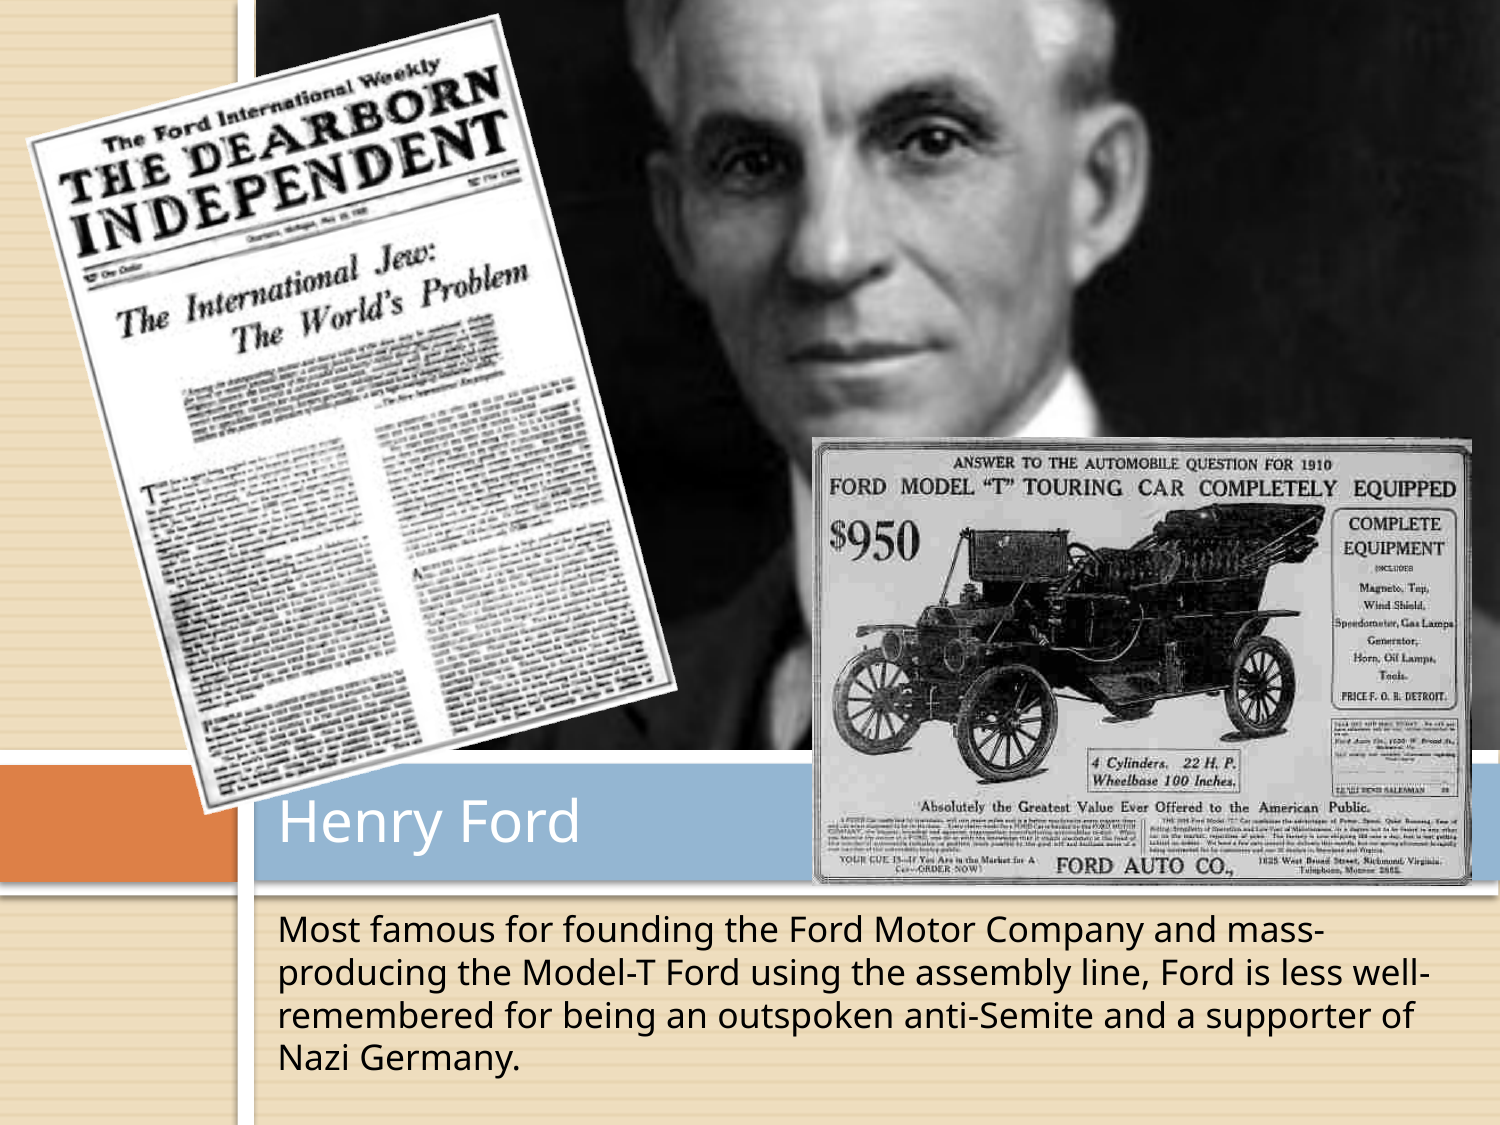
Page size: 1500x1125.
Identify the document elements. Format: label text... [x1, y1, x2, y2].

title Henry Ford [261, 762, 806, 875]
picture [27, 0, 1500, 886]
list Most famous for founding the Ford Motor Company and mass-producing the Model-T Ford using the assembly line, Ford is less well-remembered for being an outspoken anti-Semite and a supporter of Nazi Germany. [262, 900, 1463, 1088]
